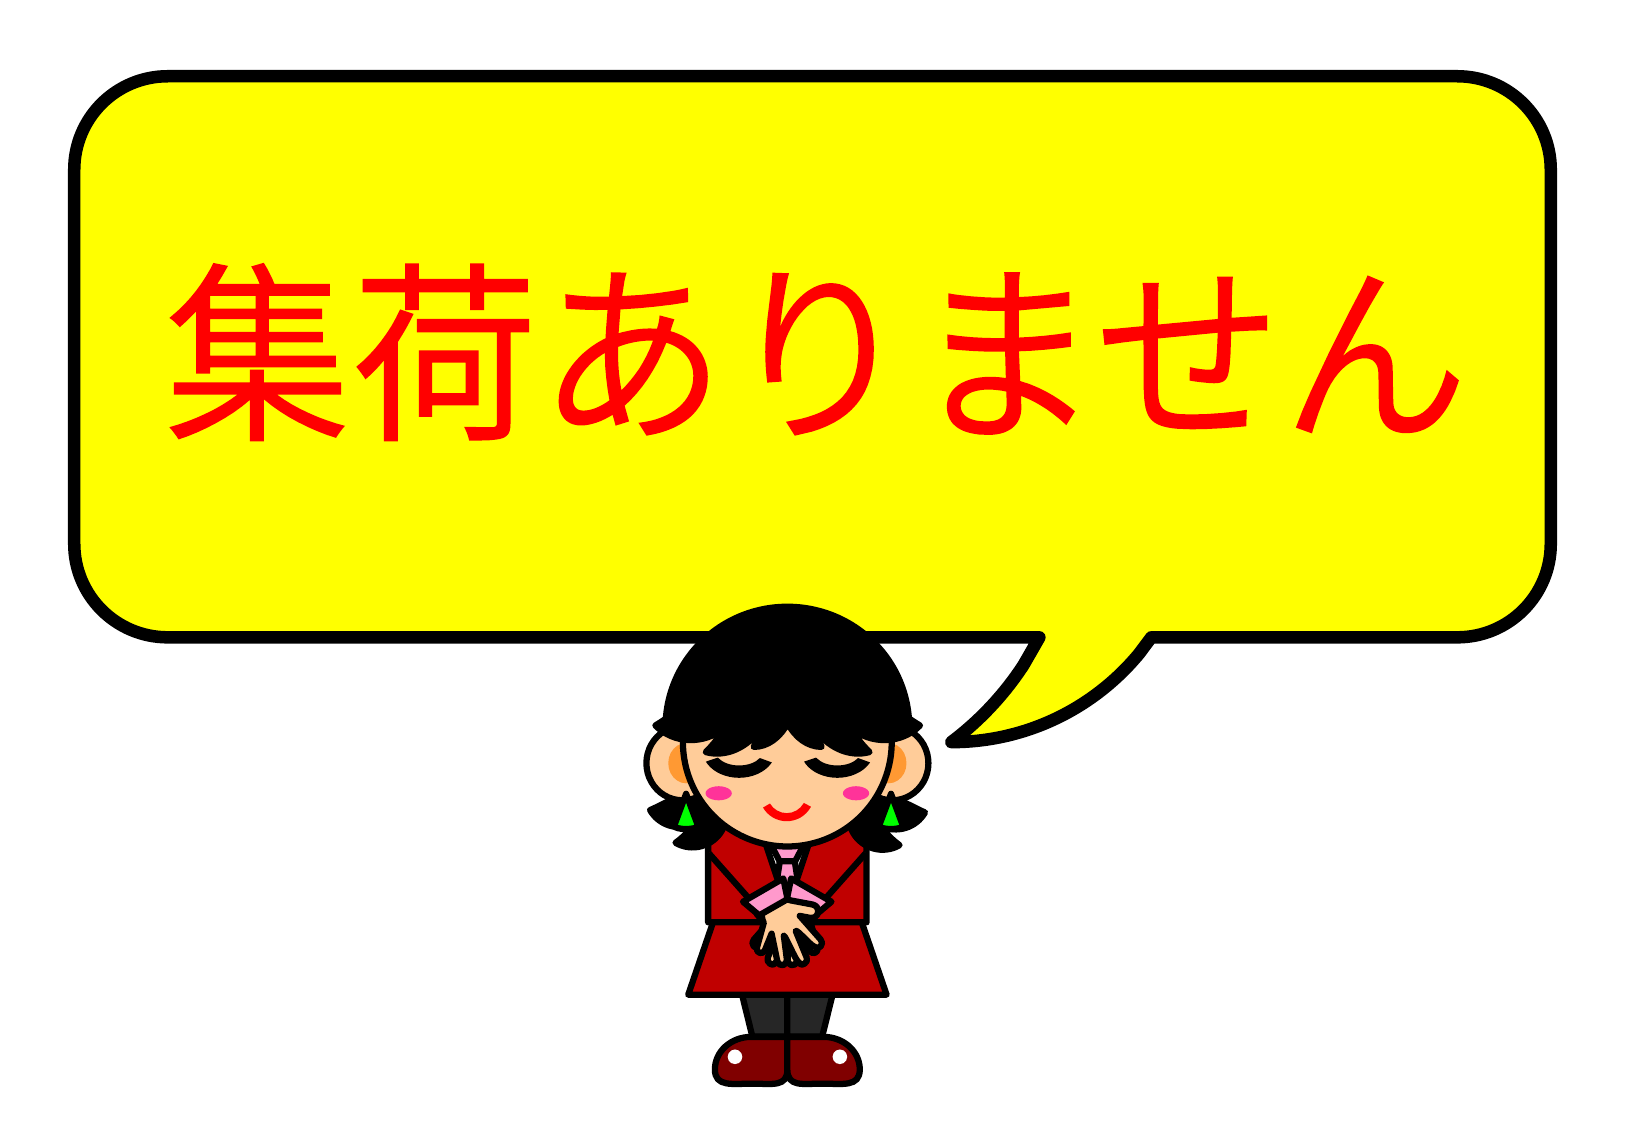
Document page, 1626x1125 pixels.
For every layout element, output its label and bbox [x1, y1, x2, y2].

text_box [72, 74, 1553, 745]
text_box [646, 606, 929, 1085]
